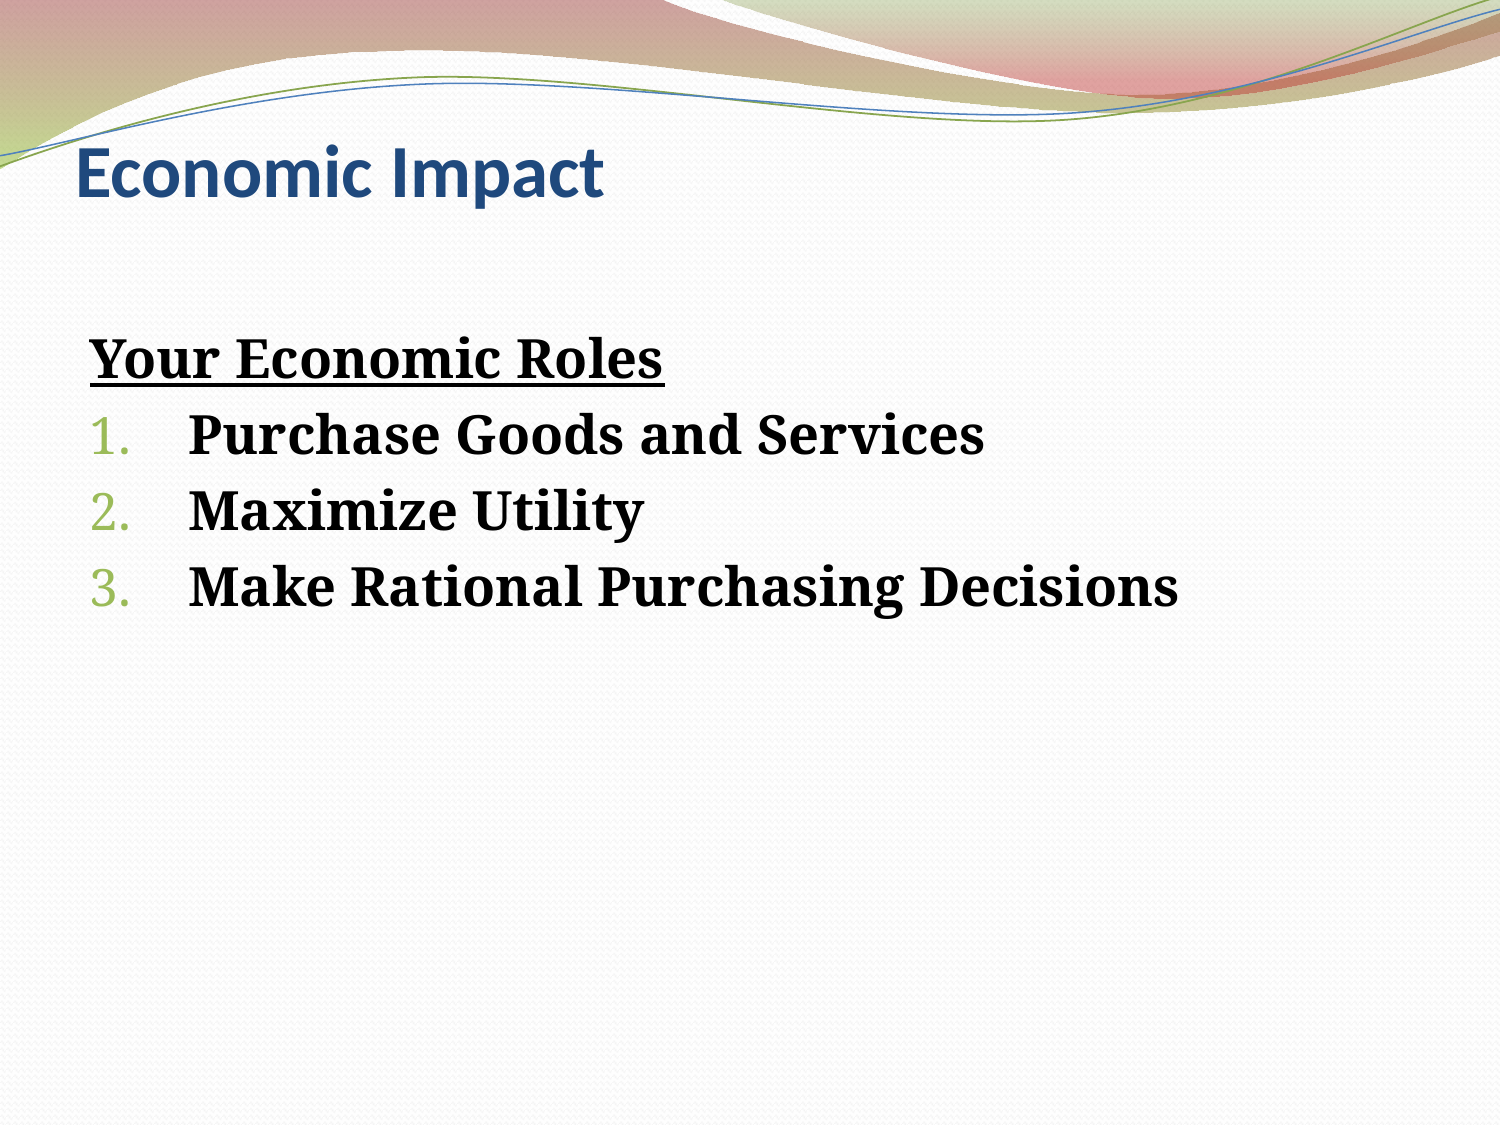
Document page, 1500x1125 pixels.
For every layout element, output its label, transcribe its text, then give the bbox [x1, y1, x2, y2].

list Your Economic Roles Purchase Goods and Services Maximize Utility Make Rational Purchasing Decisions [75, 317, 1425, 1038]
title Economic Impact [75, 115, 1425, 303]
